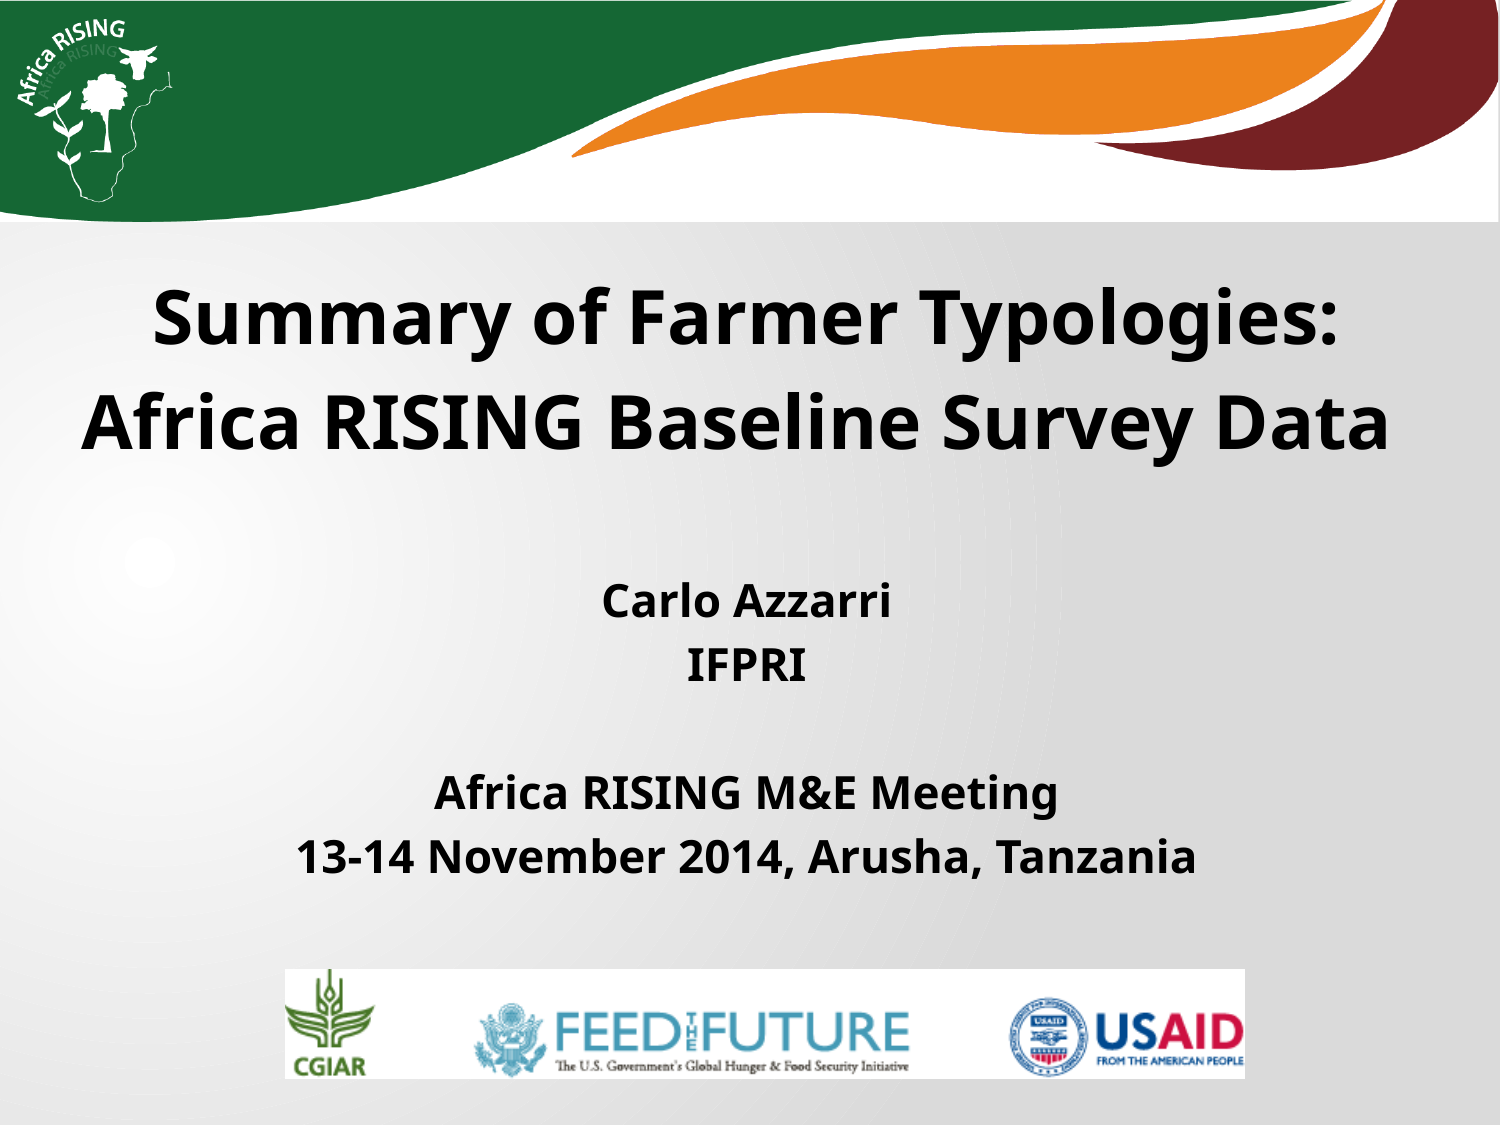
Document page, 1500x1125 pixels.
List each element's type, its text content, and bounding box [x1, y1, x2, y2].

picture [285, 969, 1245, 1079]
list Summary of Farmer Typologies: Africa RISING Baseline Survey Data [18, 262, 1457, 450]
picture [0, 0, 1499, 222]
list Carlo Azzarri IFPRI Africa RISING M&E Meeting 13-14 November 2014, Arusha, Tanzania [125, 500, 1350, 963]
